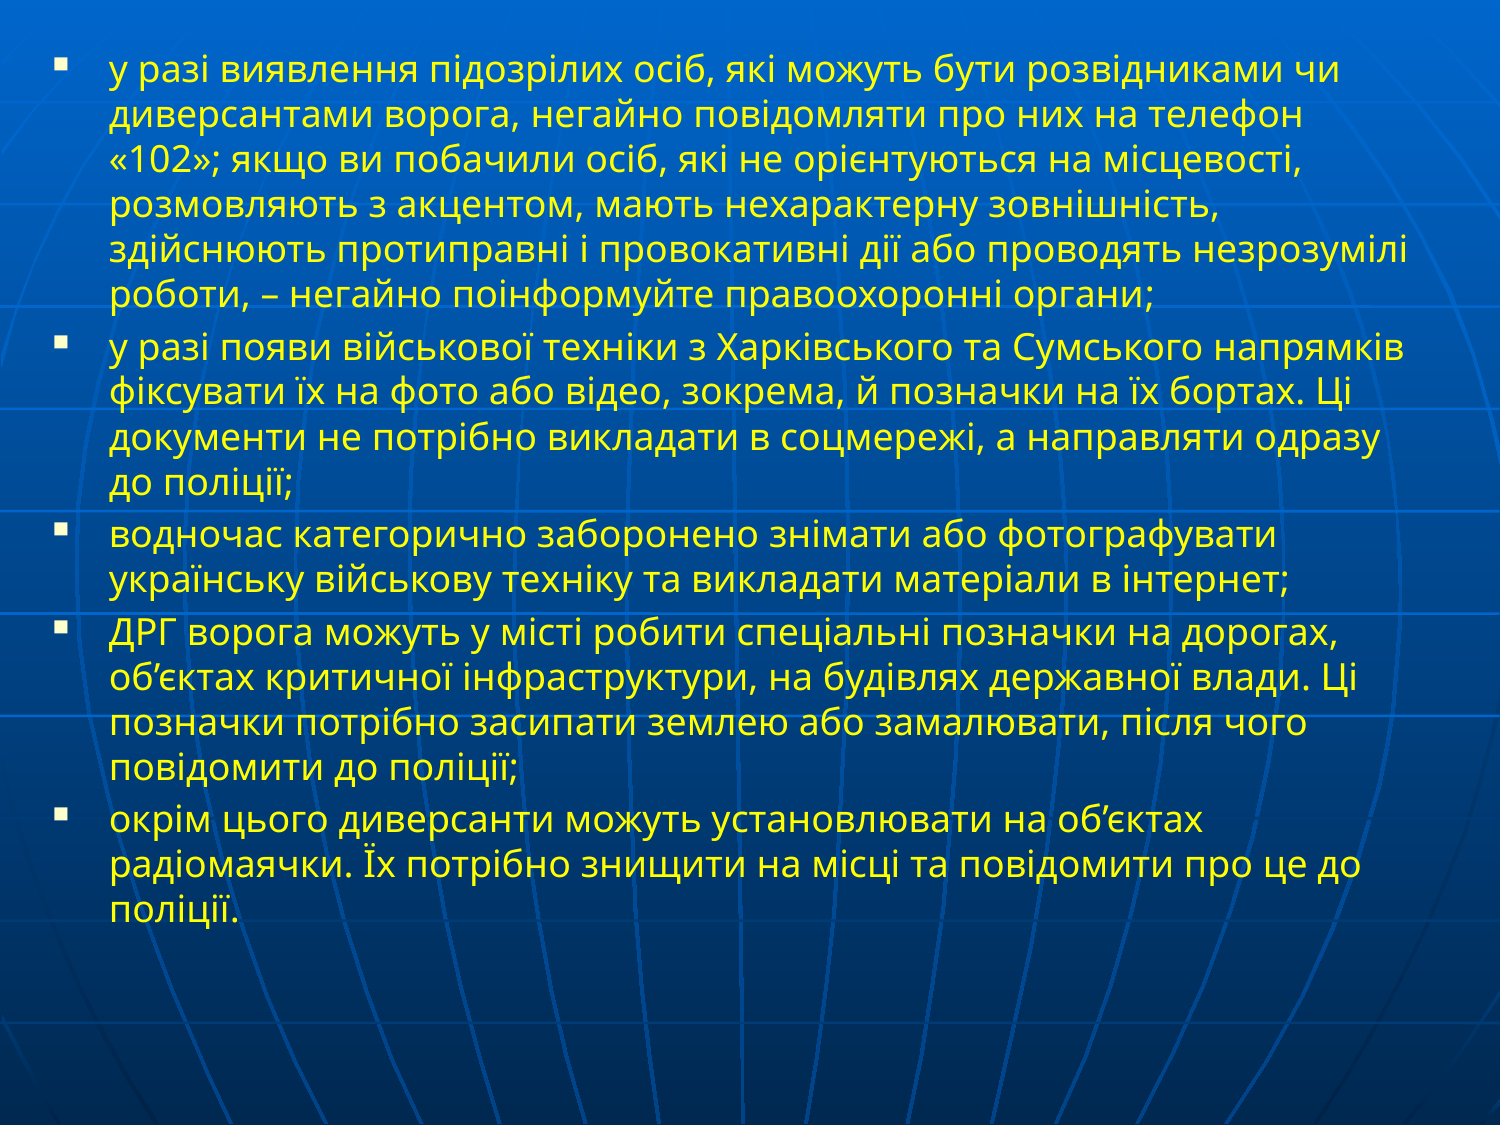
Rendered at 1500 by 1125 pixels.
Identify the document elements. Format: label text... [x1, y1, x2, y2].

list у разі виявлення підозрілих осіб, які можуть бути розвідниками чи диверсантами ворога, негайно повідомляти про них на телефон «102»; якщо ви побачили осіб, які не орієнтуються на місцевості, розмовляють з акцентом, мають нехарактерну зовнішність, здійснюють протиправні і провокативні дії або проводять незрозумілі роботи, – негайно поінформуйте правоохоронні органи; у разі появи військової техніки з Харківського та Сумського напрямків фіксувати їх на фото або відео, зокрема, й позначки на їх бортах. Ці документи не потрібно викладати в соцмережі, а направляти одразу до поліції; водночас категорично заборонено знімати або фотографувати українську військову техніку та викладати матеріали в інтернет; ДРГ ворога можуть у місті робити спеціальні позначки на дорогах, об’єктах критичної інфраструктури, на будівлях державної влади. Ці позначки потрібно засипати землею або замалювати, після чого повідомити до поліції; окрім цього диверсанти можуть установлювати на об’єктах радіомаячки. Їх потрібно знищити на місці та повідомити про це до поліції. [37, 37, 1425, 1006]
